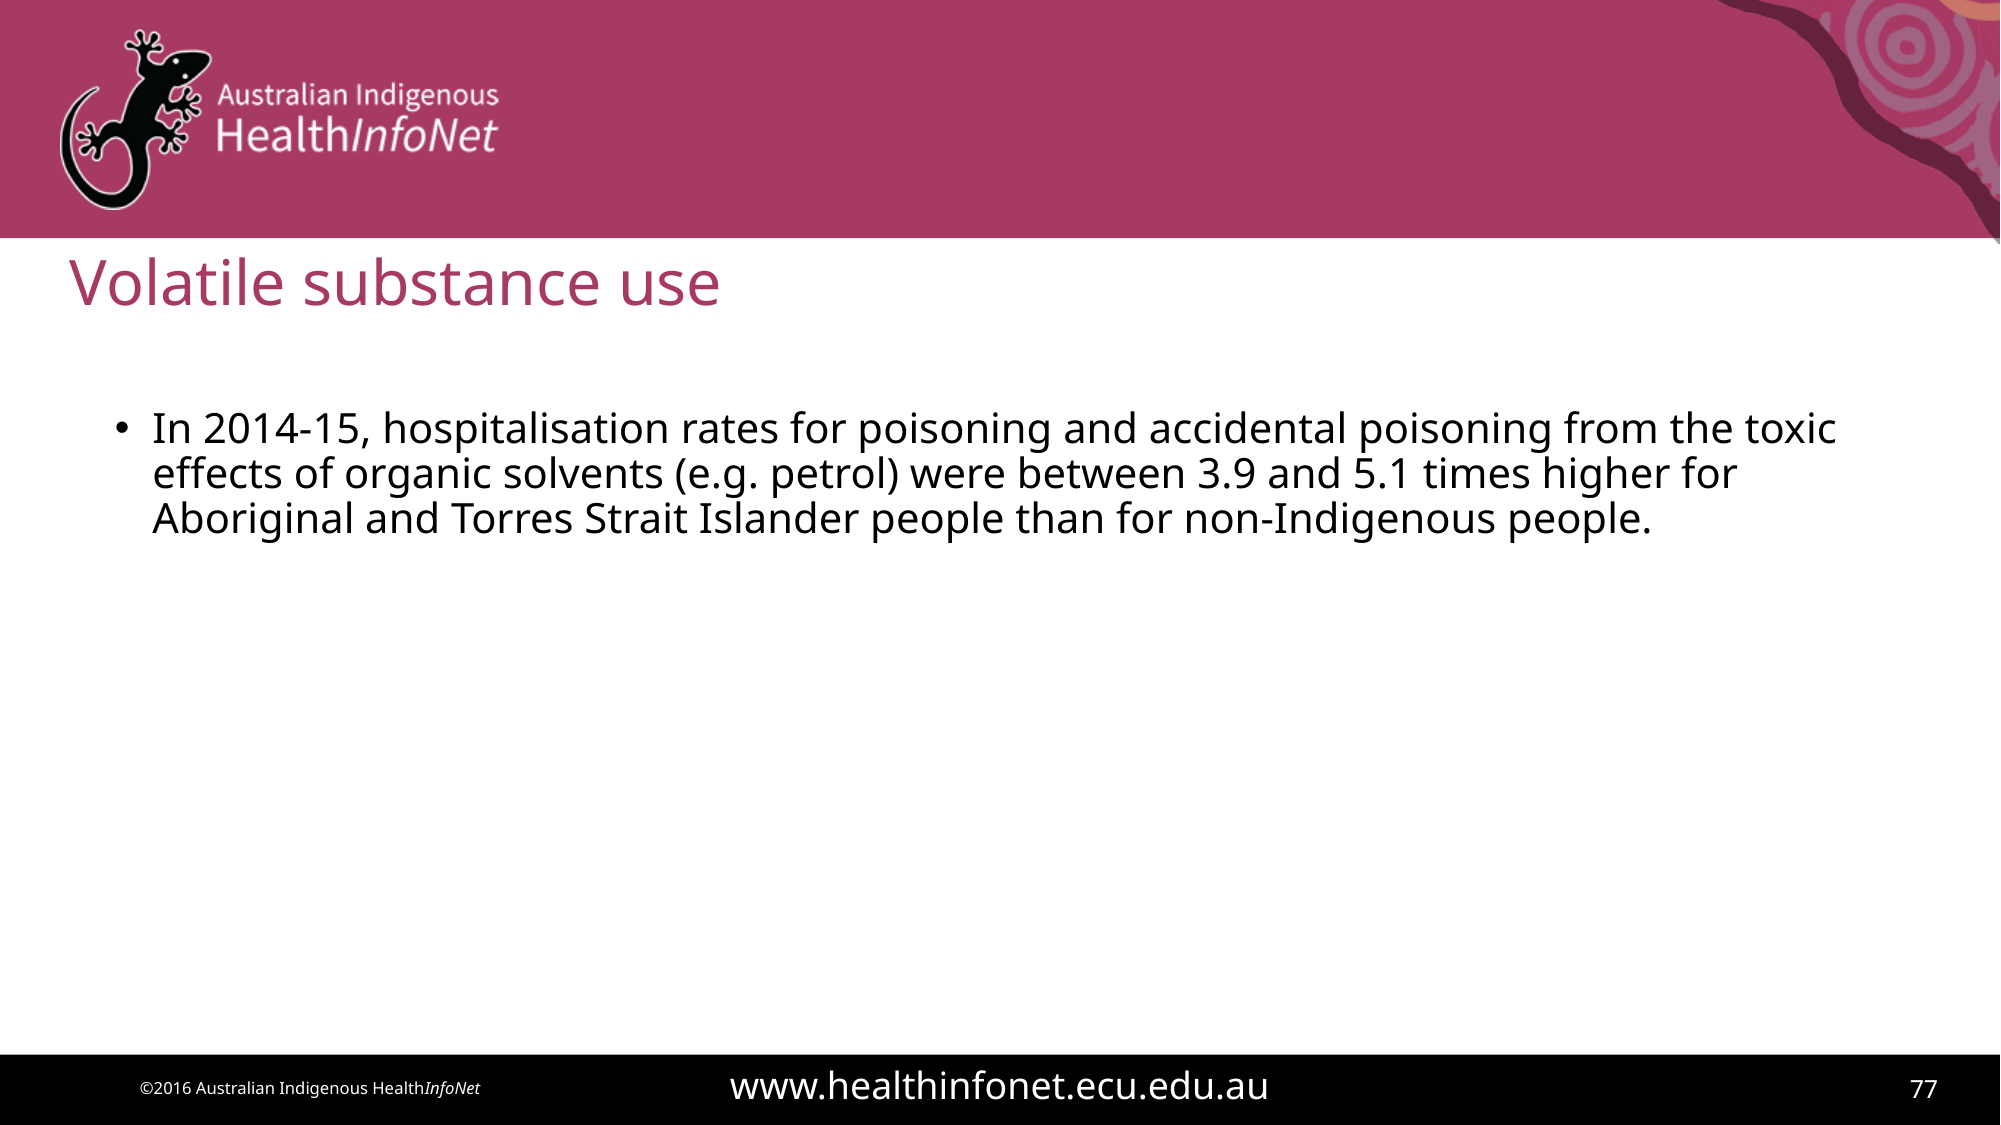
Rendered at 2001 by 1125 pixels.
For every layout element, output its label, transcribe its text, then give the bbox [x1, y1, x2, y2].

list In 2014-15, hospitalisation rates for poisoning and accidental poisoning from the toxic effects of organic solvents (e.g. petrol) were between 3.9 and 5.1 times higher for Aboriginal and Torres Strait Islander people than for non-Indigenous people. [99, 399, 1900, 1050]
picture [60, 29, 499, 210]
picture [1673, 0, 2000, 279]
title Volatile substance use [55, 243, 1945, 327]
